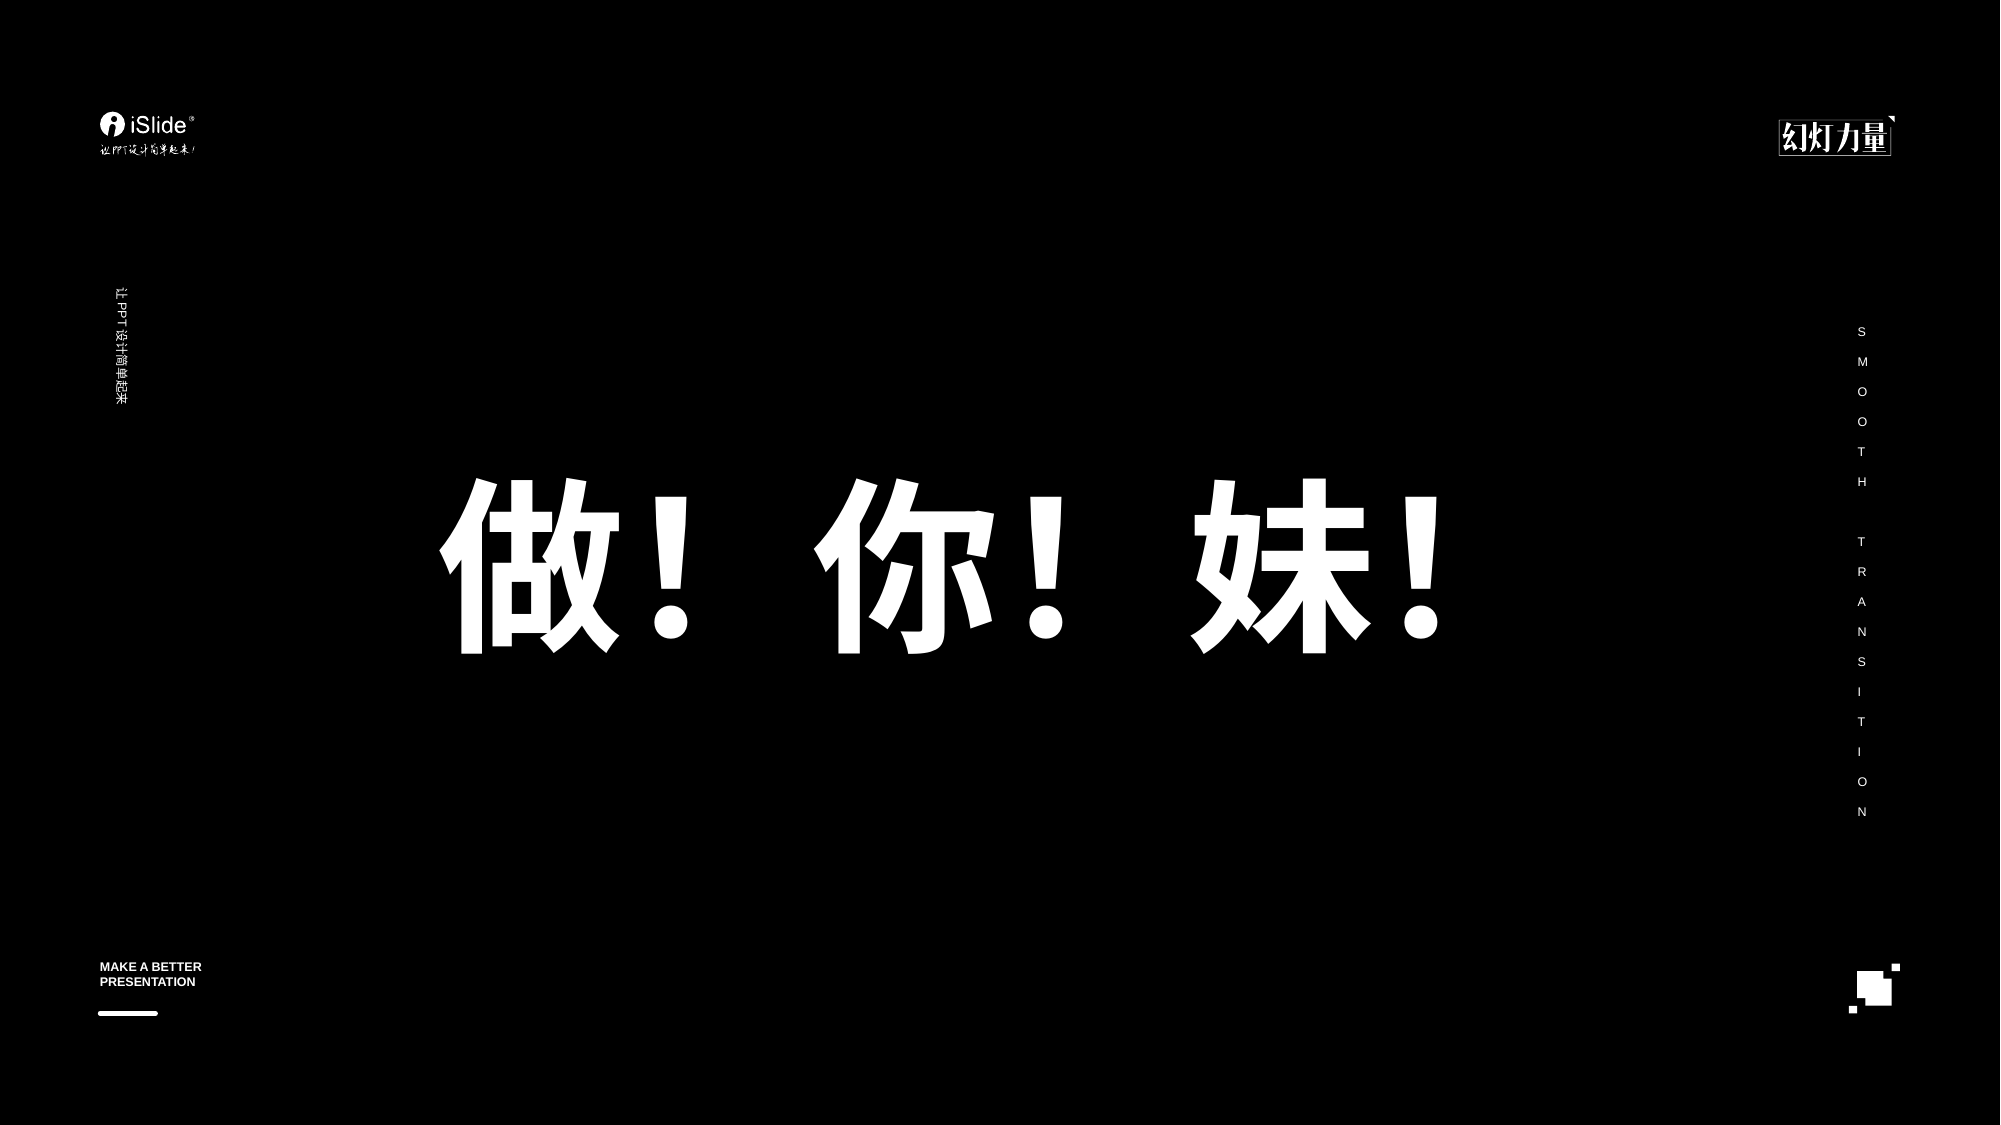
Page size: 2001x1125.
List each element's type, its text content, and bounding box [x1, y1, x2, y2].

text_box 做！你！妹！ [211, 405, 1788, 719]
